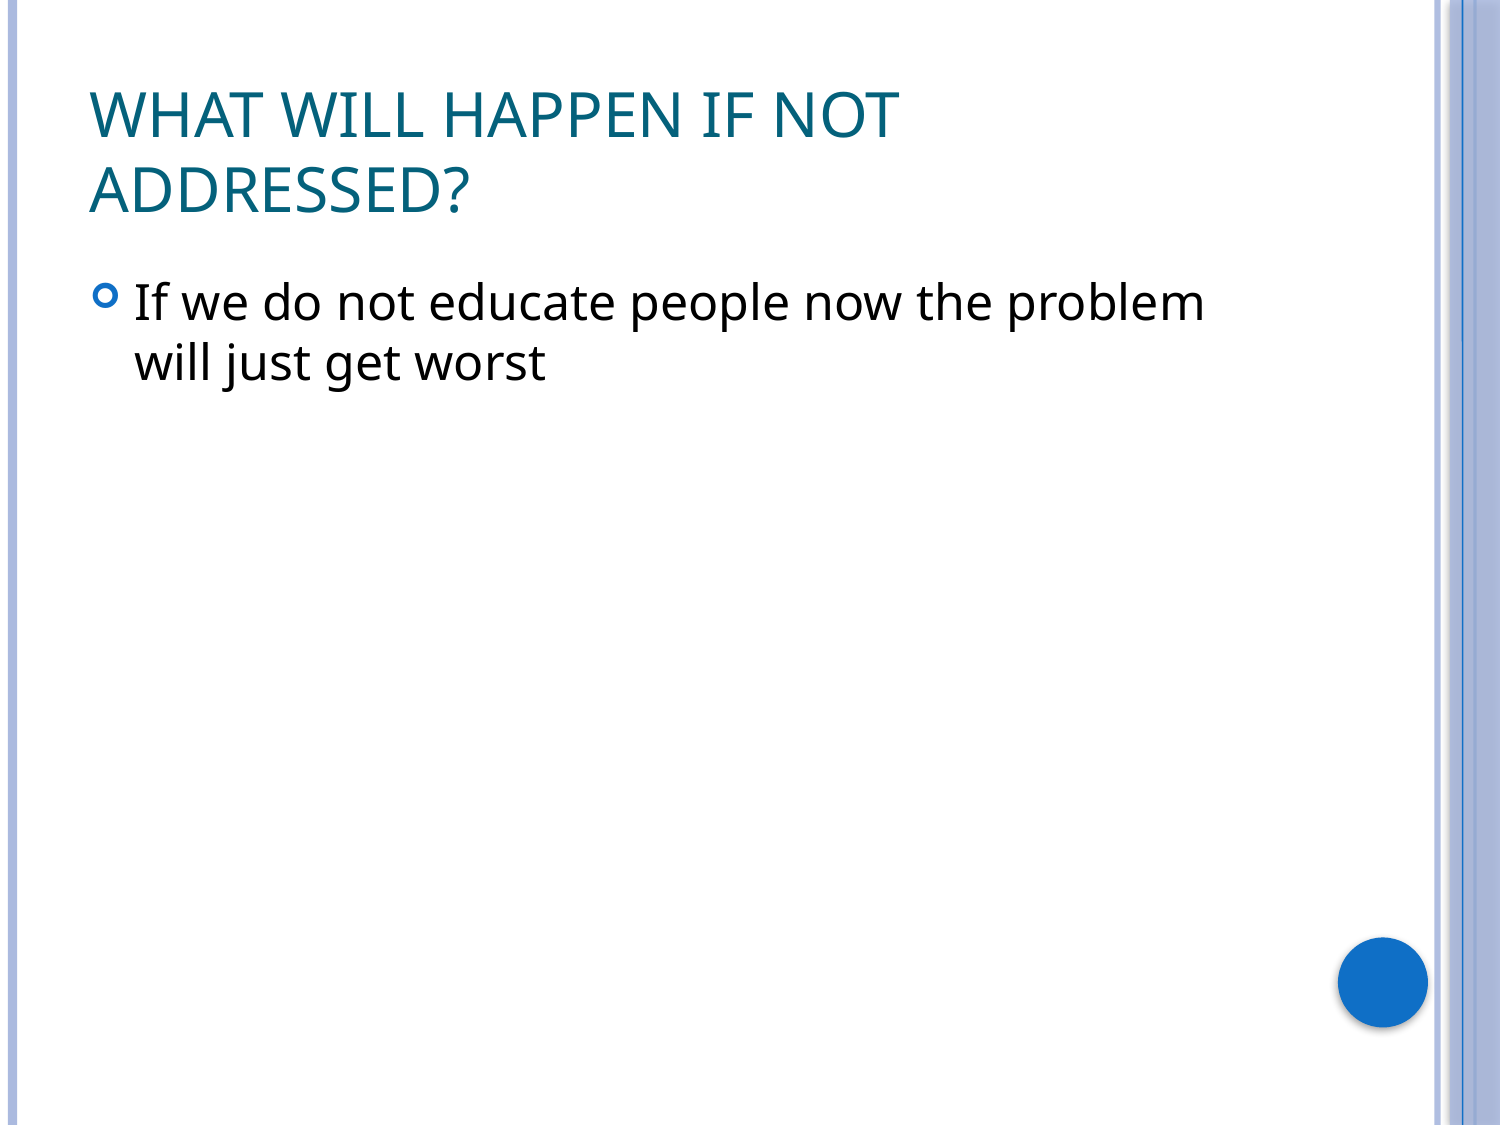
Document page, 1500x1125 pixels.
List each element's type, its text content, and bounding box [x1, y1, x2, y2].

list If we do not educate people now the problem will just get worst [75, 262, 1300, 1062]
title What Will Happen if Not Addressed? [75, 45, 1300, 233]
